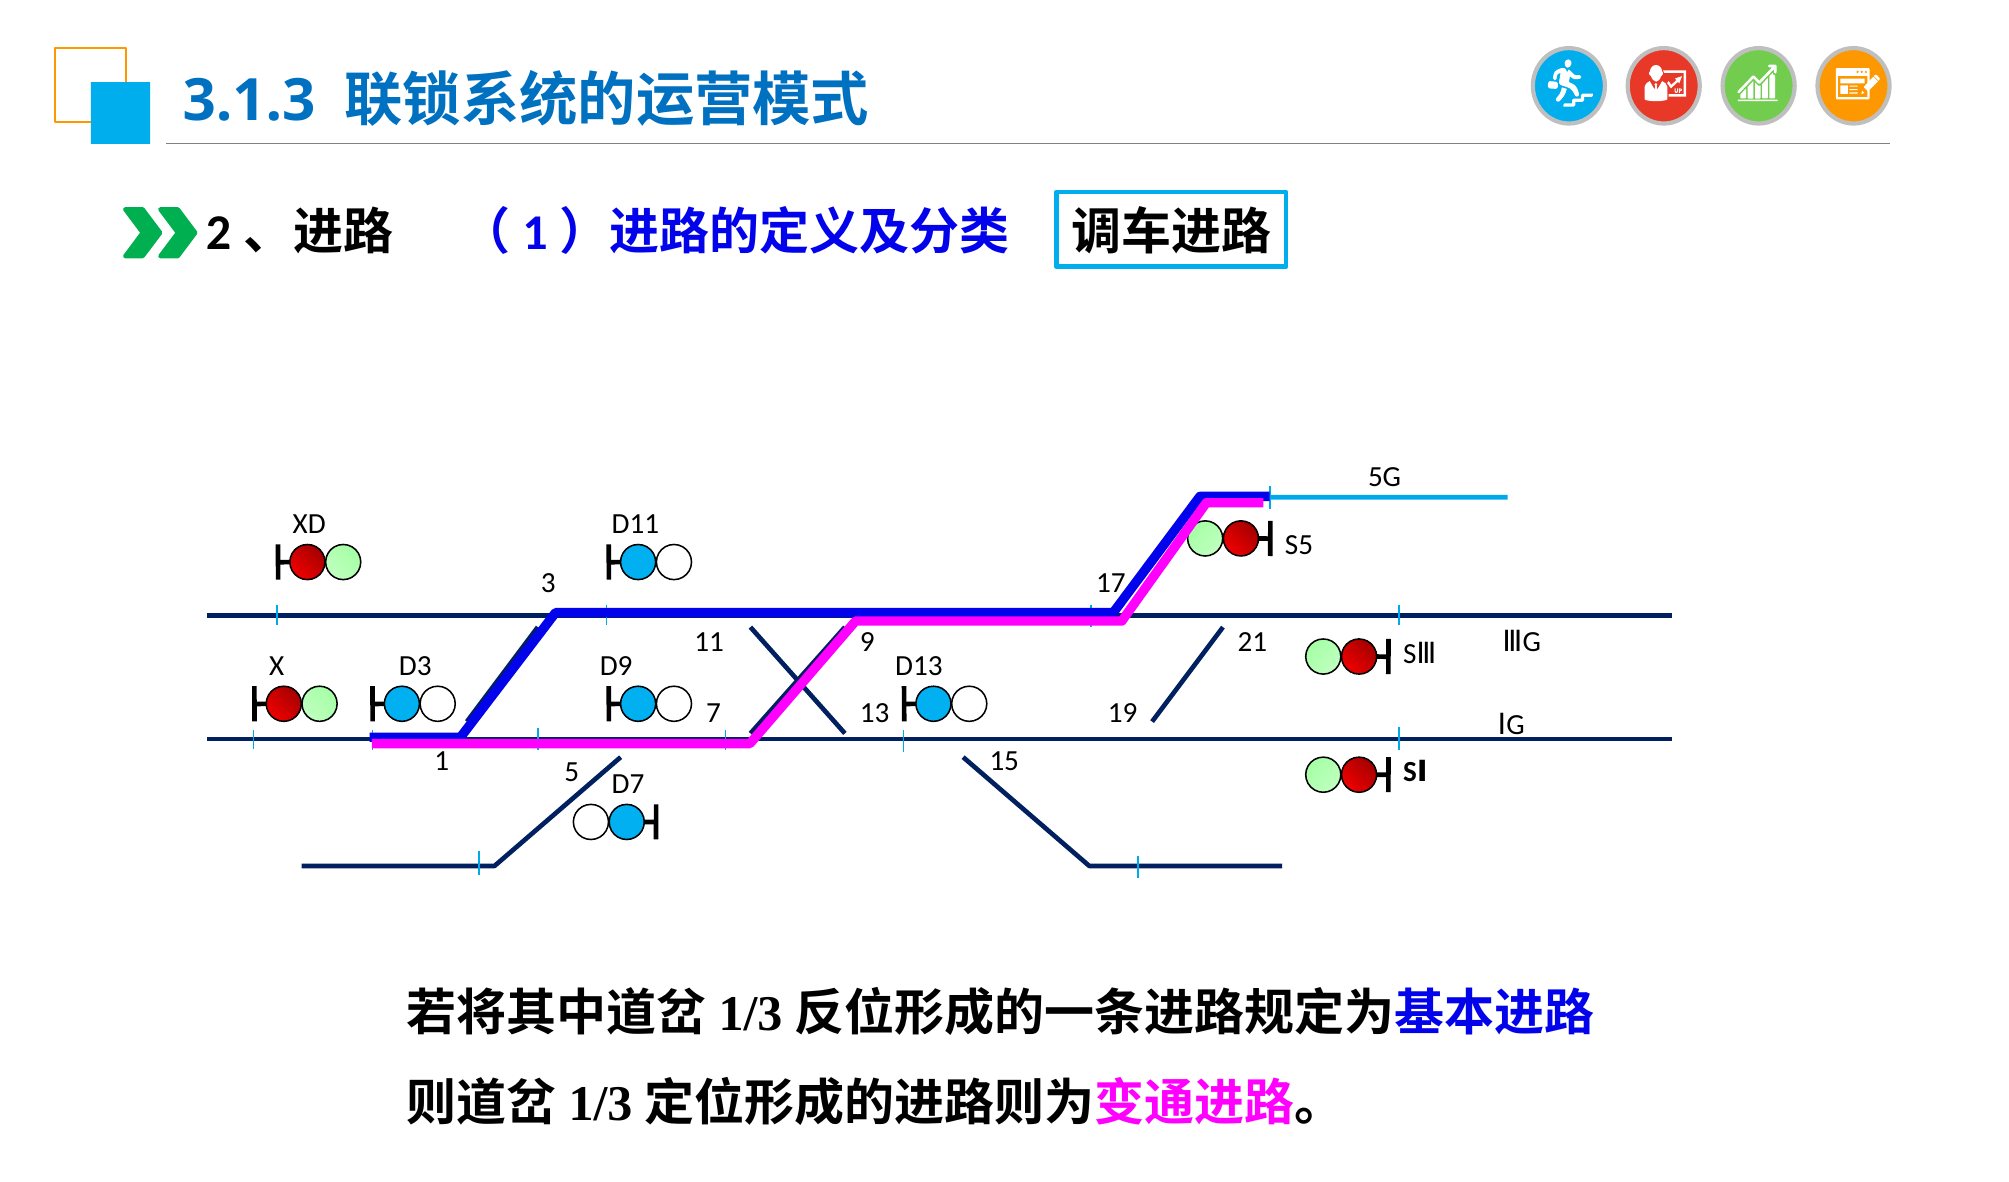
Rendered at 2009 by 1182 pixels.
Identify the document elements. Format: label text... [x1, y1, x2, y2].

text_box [124, 191, 404, 269]
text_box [206, 449, 1673, 879]
text_box 若将其中道岔1/3反位形成的一条进路规定为基本进路 则道岔1/3定位形成的进路则为变通进路。 [347, 943, 1790, 1138]
text_box 调车进路 [1056, 192, 1287, 267]
text_box 3.1.3 联锁系统的运营模式 [162, 51, 890, 142]
text_box （1）进路的定义及分类 [445, 192, 1025, 267]
